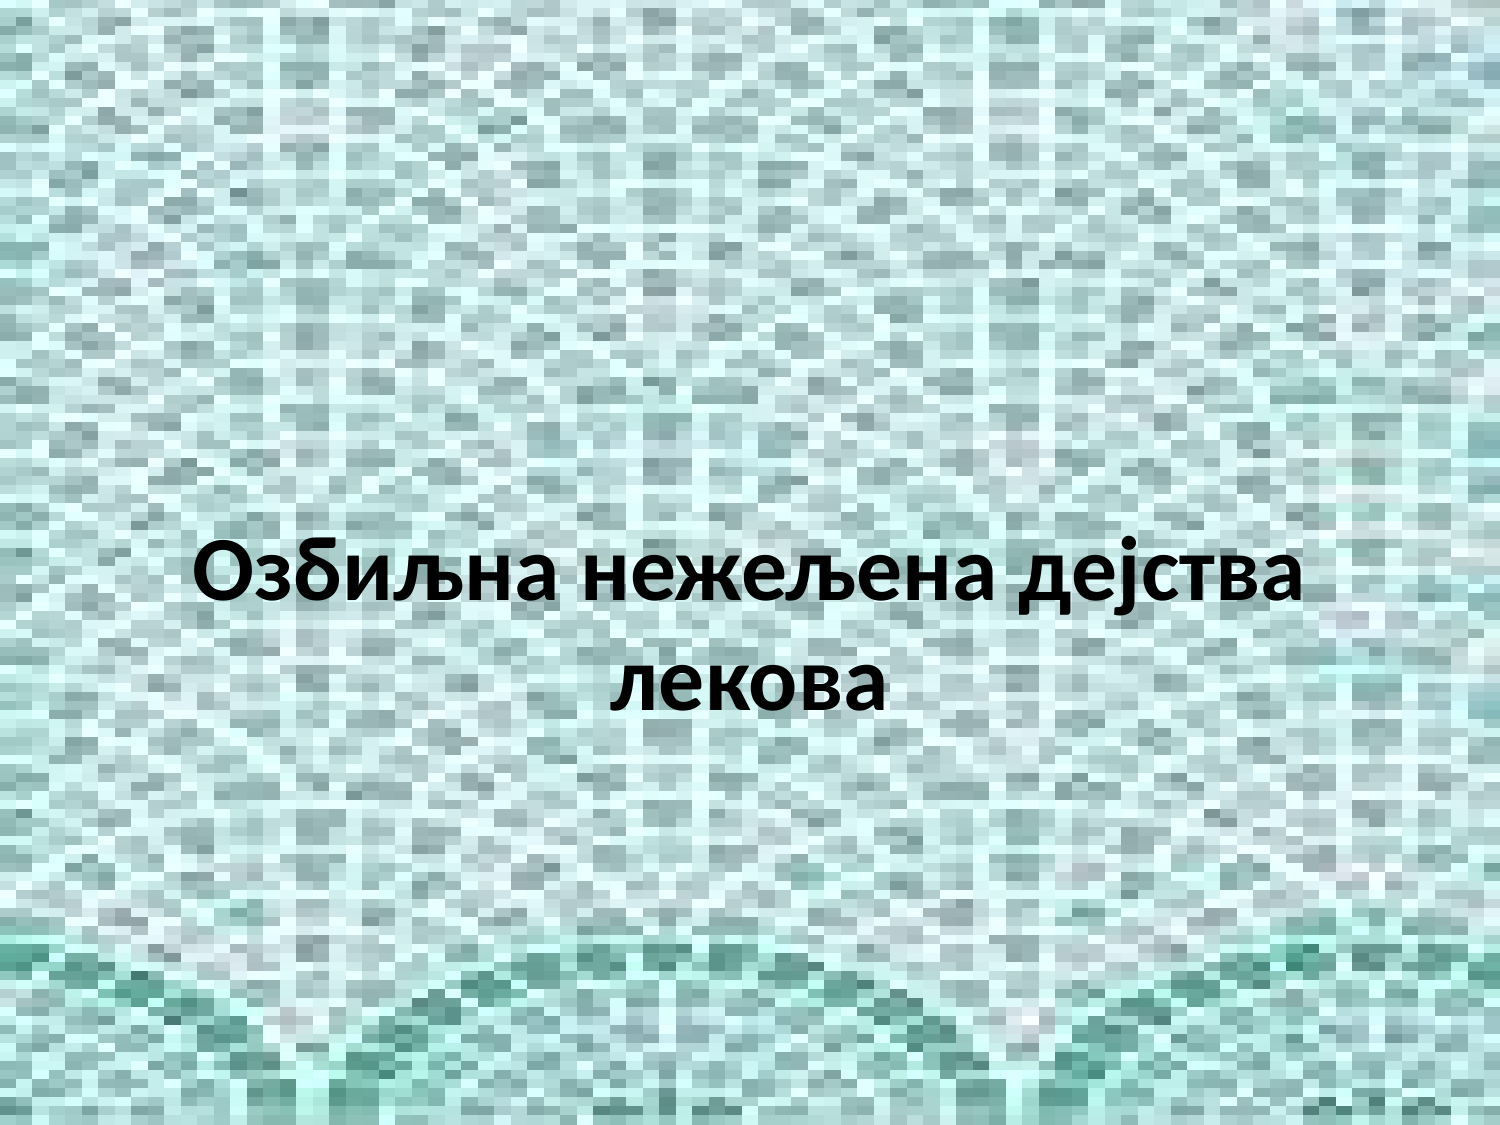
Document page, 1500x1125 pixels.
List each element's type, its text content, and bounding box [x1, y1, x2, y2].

picture [0, 0, 1500, 1125]
title Озбиљна нежељена дејства лекова [75, 525, 1425, 713]
